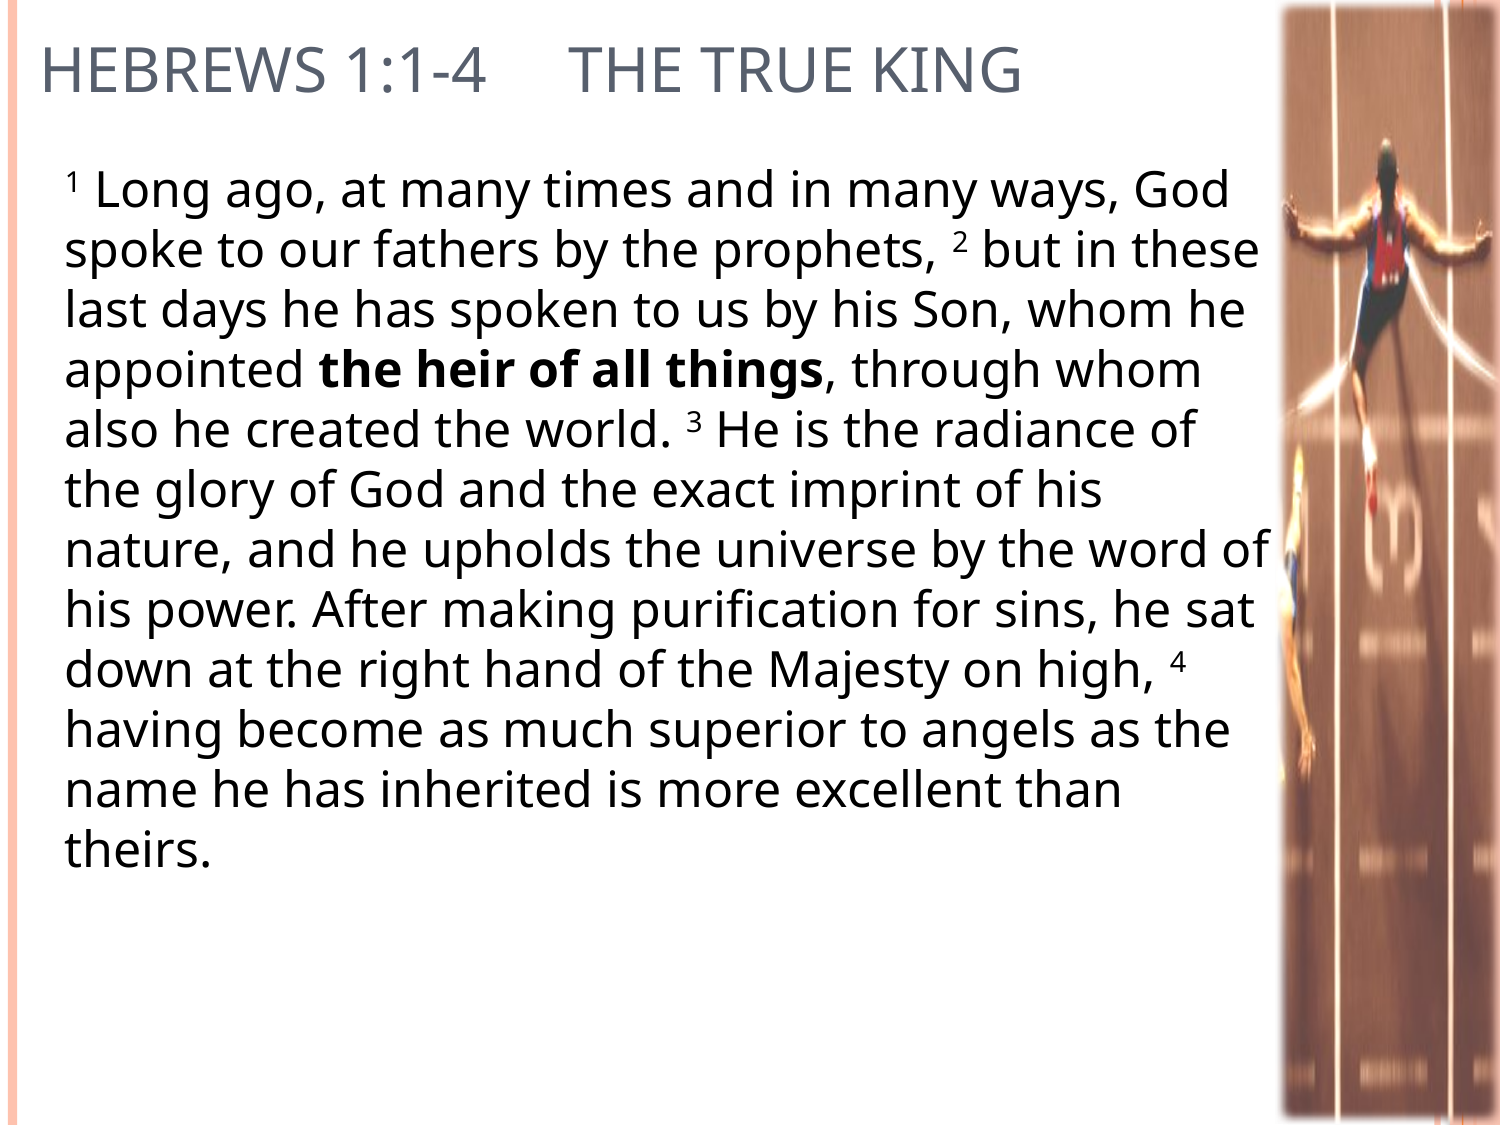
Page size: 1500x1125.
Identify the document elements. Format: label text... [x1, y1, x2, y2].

title Hebrews 1:1-4 THE TRUE KING [24, 0, 1250, 113]
list 1 Long ago, at many times and in many ways, God spoke to our fathers by the prophets, 2 but in these last days he has spoken to us by his Son, whom he appointed the heir of all things, through whom also he created the world. 3 He is the radiance of the glory of God and the exact imprint of his nature, and he upholds the universe by the word of his power. After making purification for sins, he sat down at the right hand of the Majesty on high, 4 having become as much superior to angels as the name he has inherited is more excellent than theirs. [50, 149, 1288, 1062]
